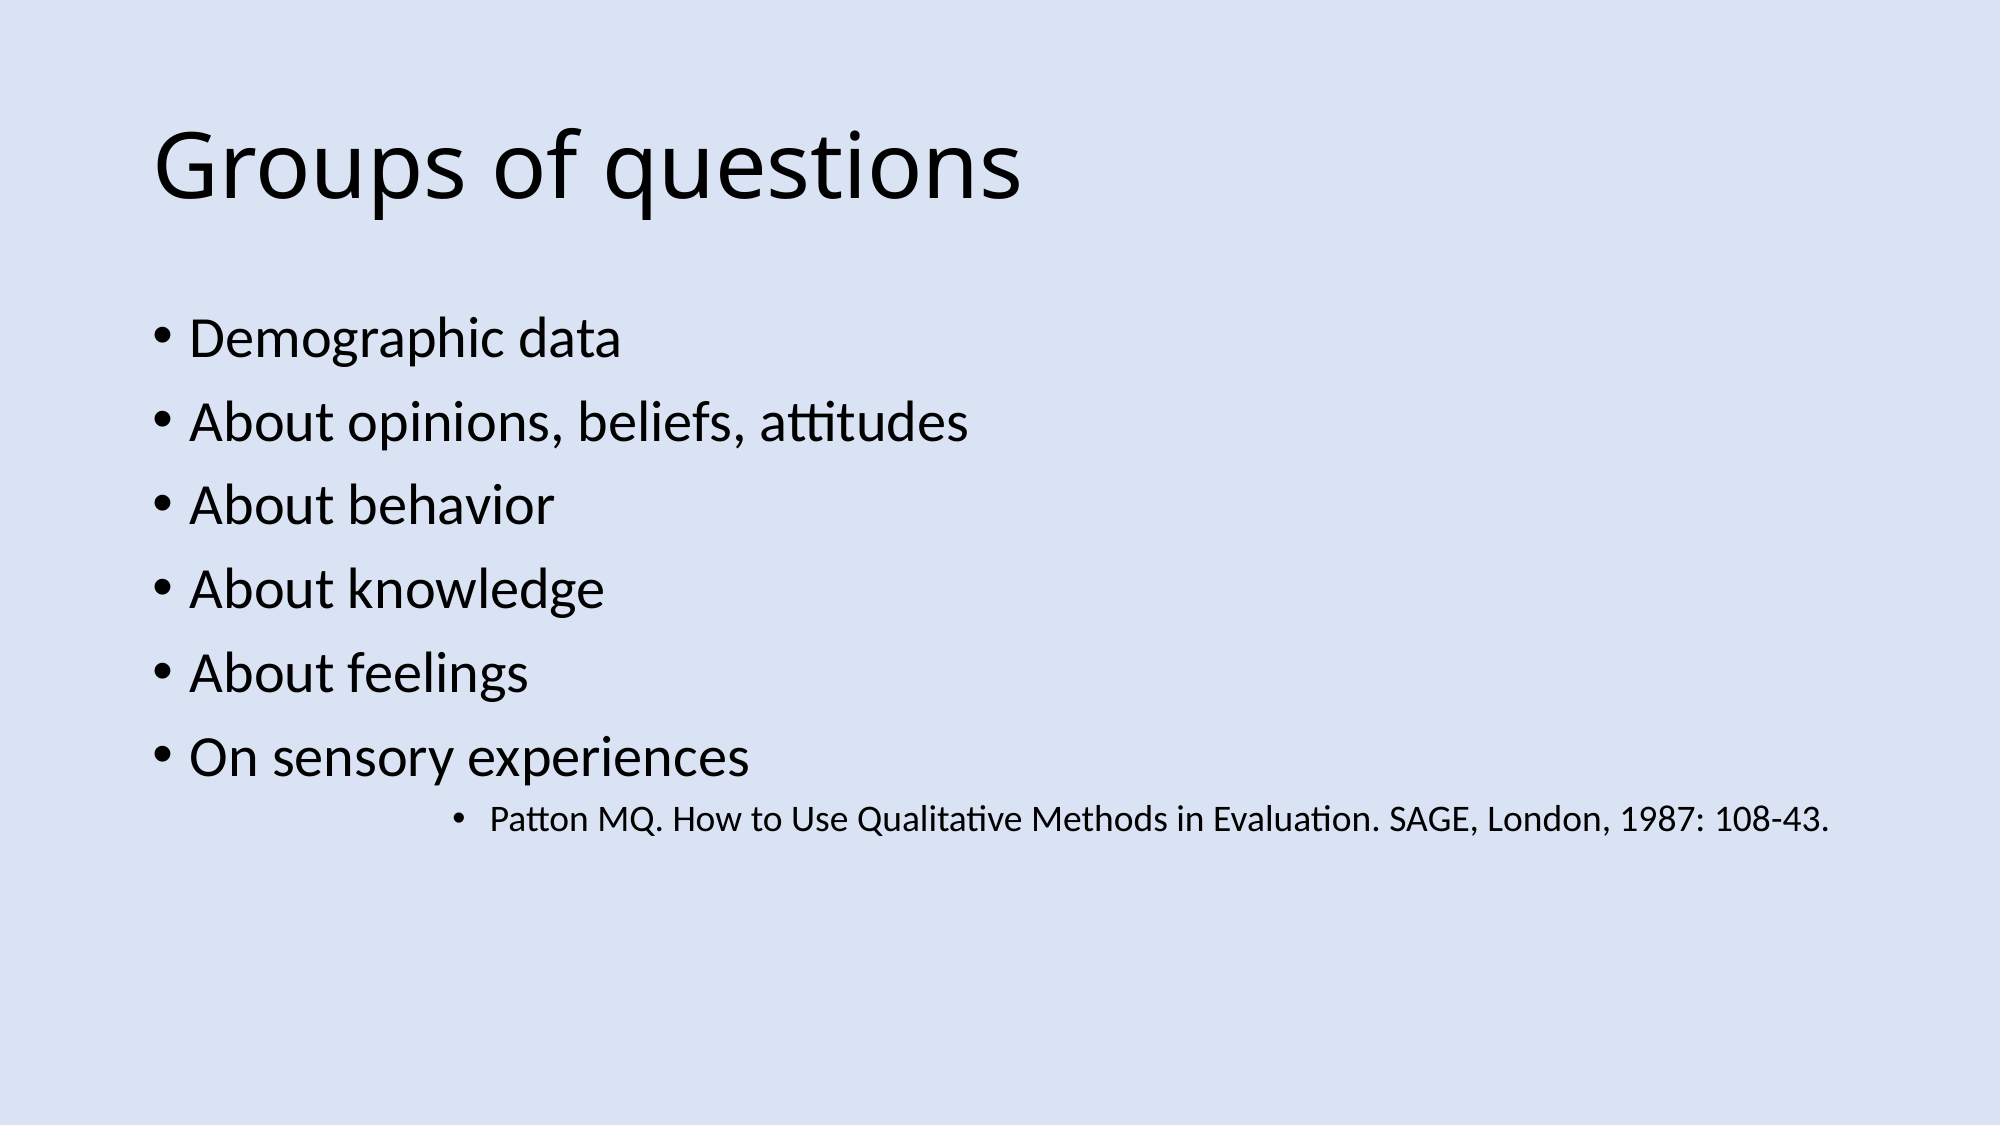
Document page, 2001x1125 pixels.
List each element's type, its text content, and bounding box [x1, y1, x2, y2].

list Demographic data About opinions, beliefs, attitudes About behavior About knowledge About feelings On sensory experiences Patton MQ. How to Use Qualitative Methods in Evaluation. SAGE, London, 1987: 108-43. [137, 299, 1863, 1014]
title Groups of questions [137, 59, 1863, 278]
